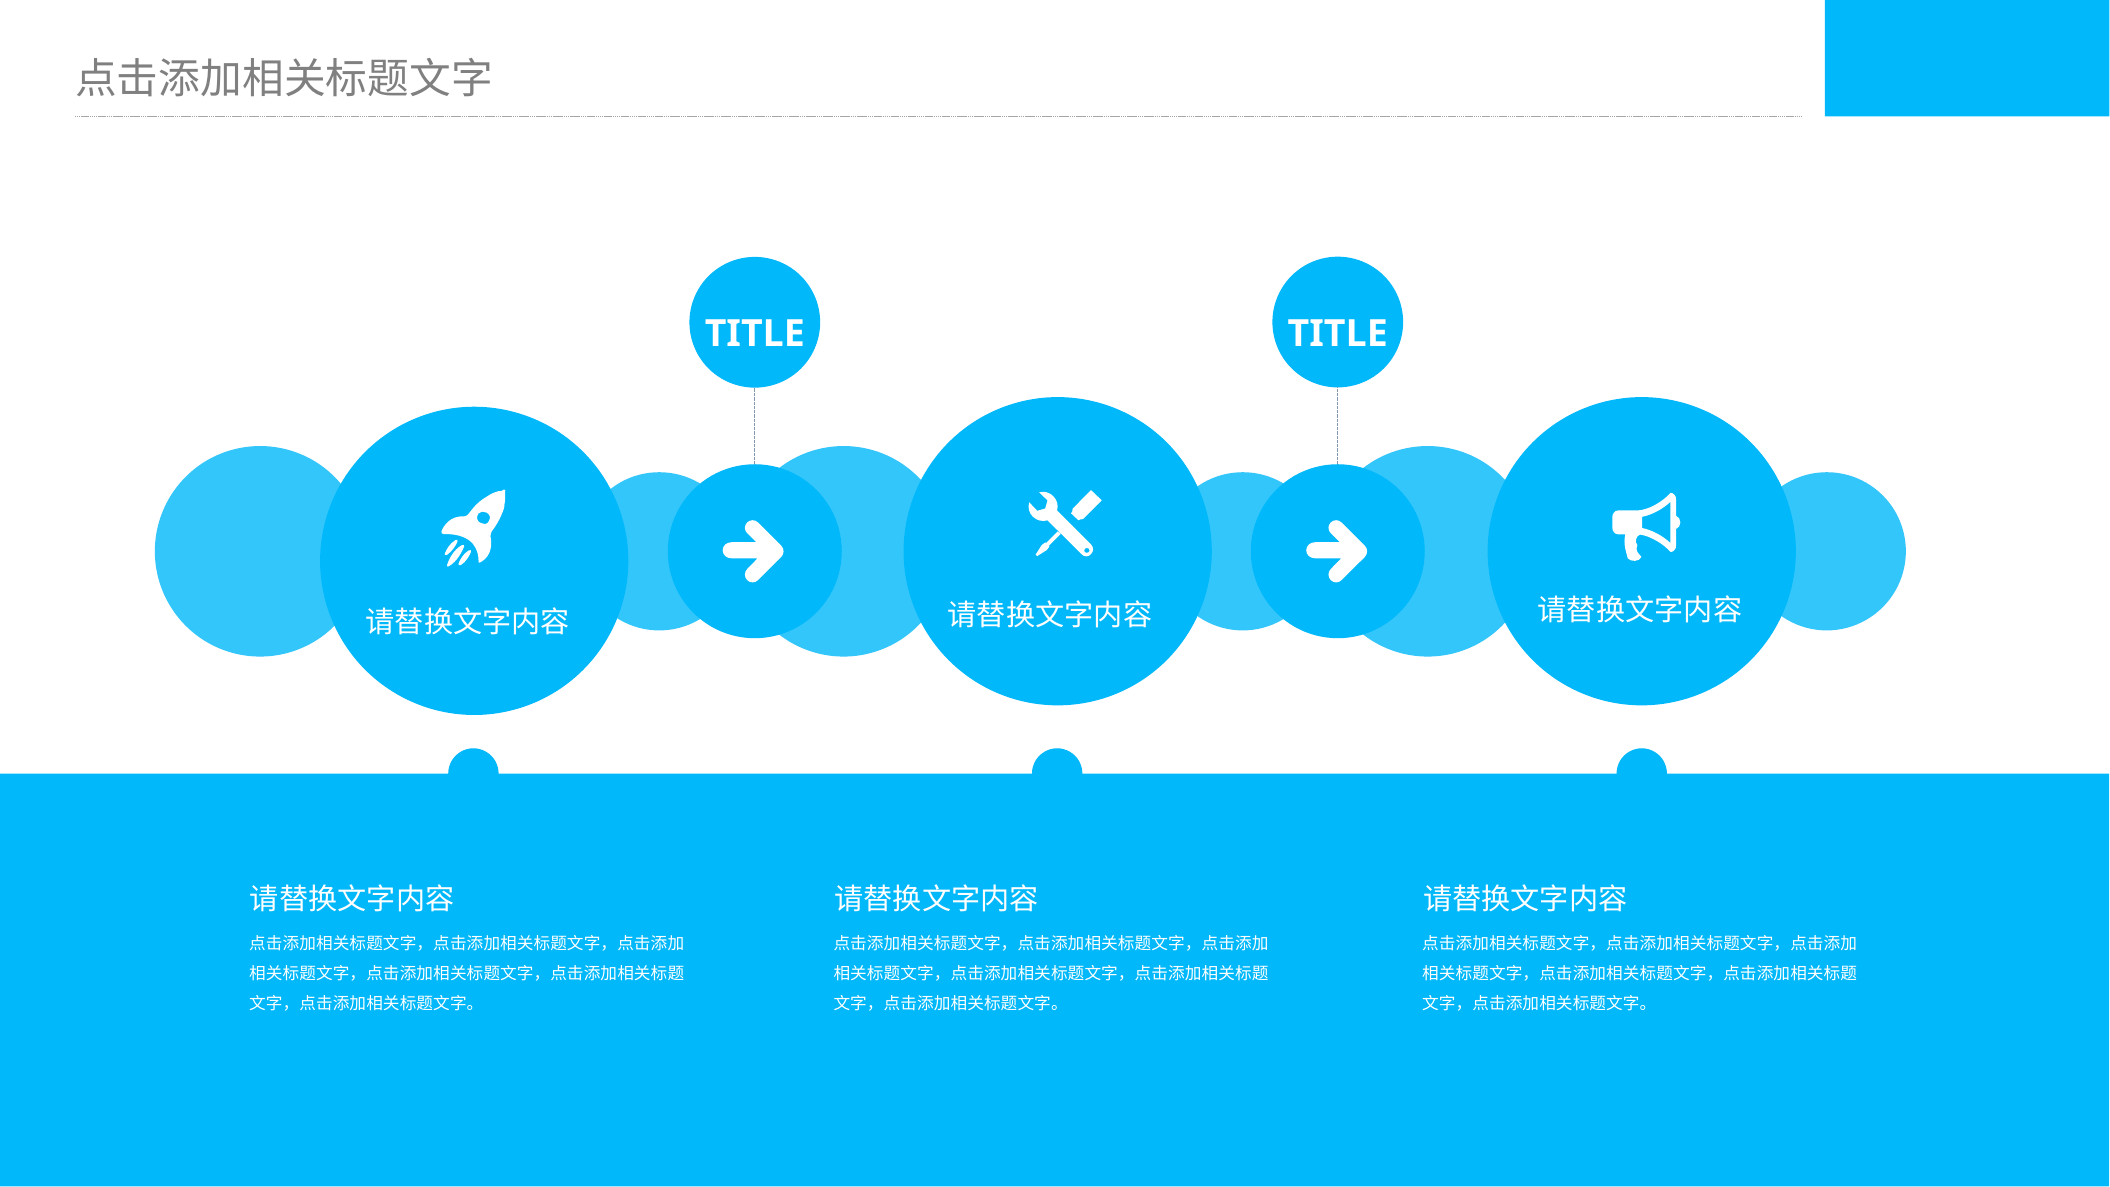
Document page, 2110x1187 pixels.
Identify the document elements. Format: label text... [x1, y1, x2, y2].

text_box 请替换文字内容 [1408, 865, 1643, 923]
text_box 请替换文字内容 [819, 865, 1055, 923]
text_box [447, 747, 500, 800]
text_box 点击添加相关标题文字，点击添加相关标题文字，点击添加相关标题文字，点击添加相关标题文字，点击添加相关标题文字，点击添加相关标题文字。 [818, 915, 1297, 1020]
text_box 点击添加相关标题文字，点击添加相关标题文字，点击添加相关标题文字，点击添加相关标题文字，点击添加相关标题文字，点击添加相关标题文字。 [234, 915, 713, 1020]
text_box [0, 773, 2110, 1187]
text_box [154, 256, 1906, 716]
text_box [1615, 747, 1668, 800]
text_box 请替换文字内容 [235, 865, 470, 923]
text_box [1030, 747, 1084, 800]
text_box 点击添加相关标题文字 [59, 44, 563, 107]
text_box 点击添加相关标题文字，点击添加相关标题文字，点击添加相关标题文字，点击添加相关标题文字，点击添加相关标题文字，点击添加相关标题文字。 [1407, 915, 1886, 1020]
